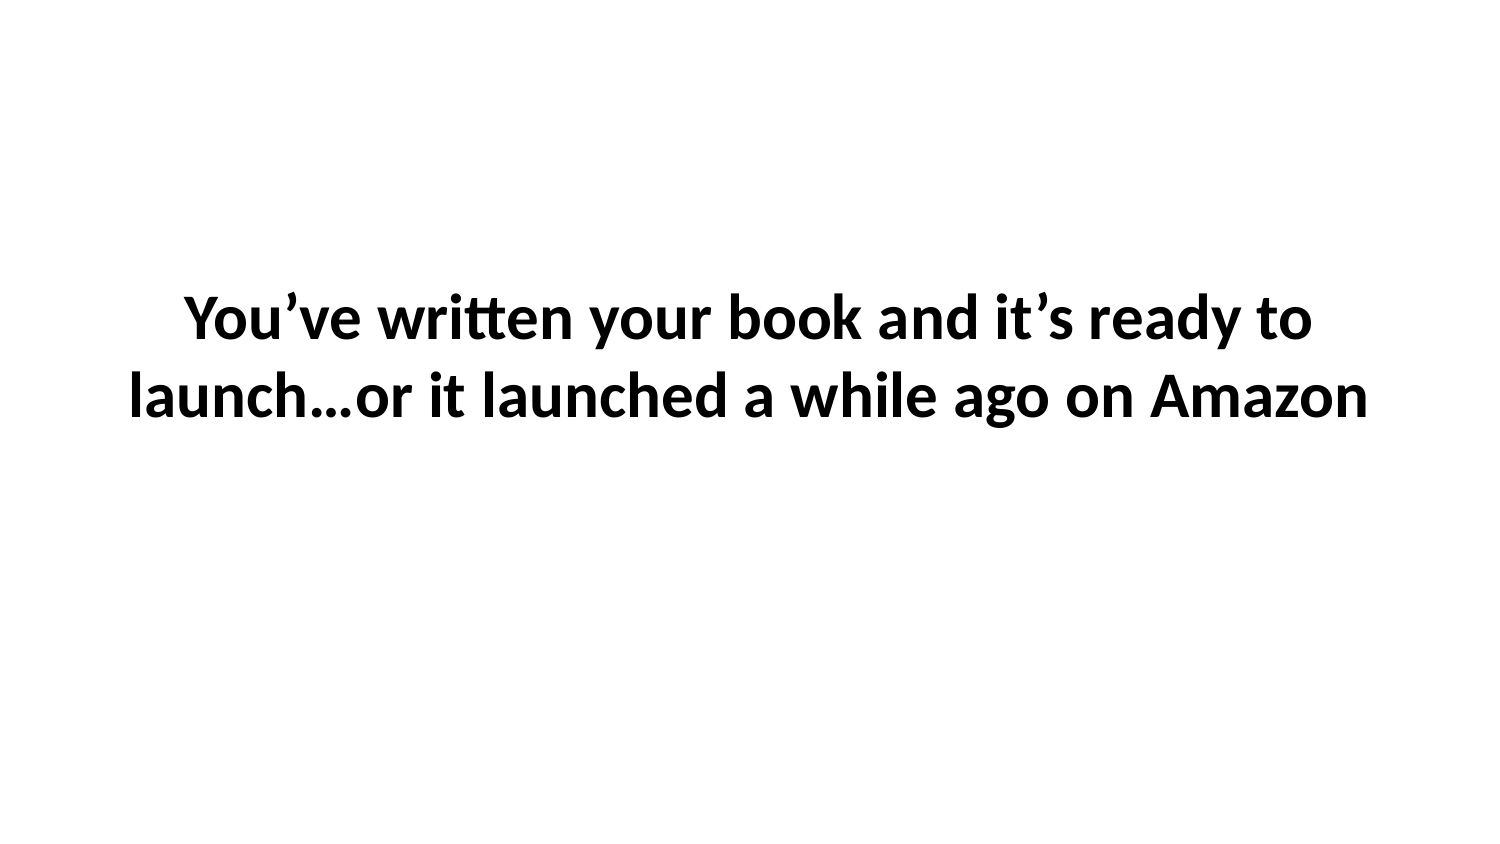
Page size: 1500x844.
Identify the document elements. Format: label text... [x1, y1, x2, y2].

title You’ve written your book and it’s ready to launch…or it launched a while ago on Amazon [112, 262, 1388, 443]
